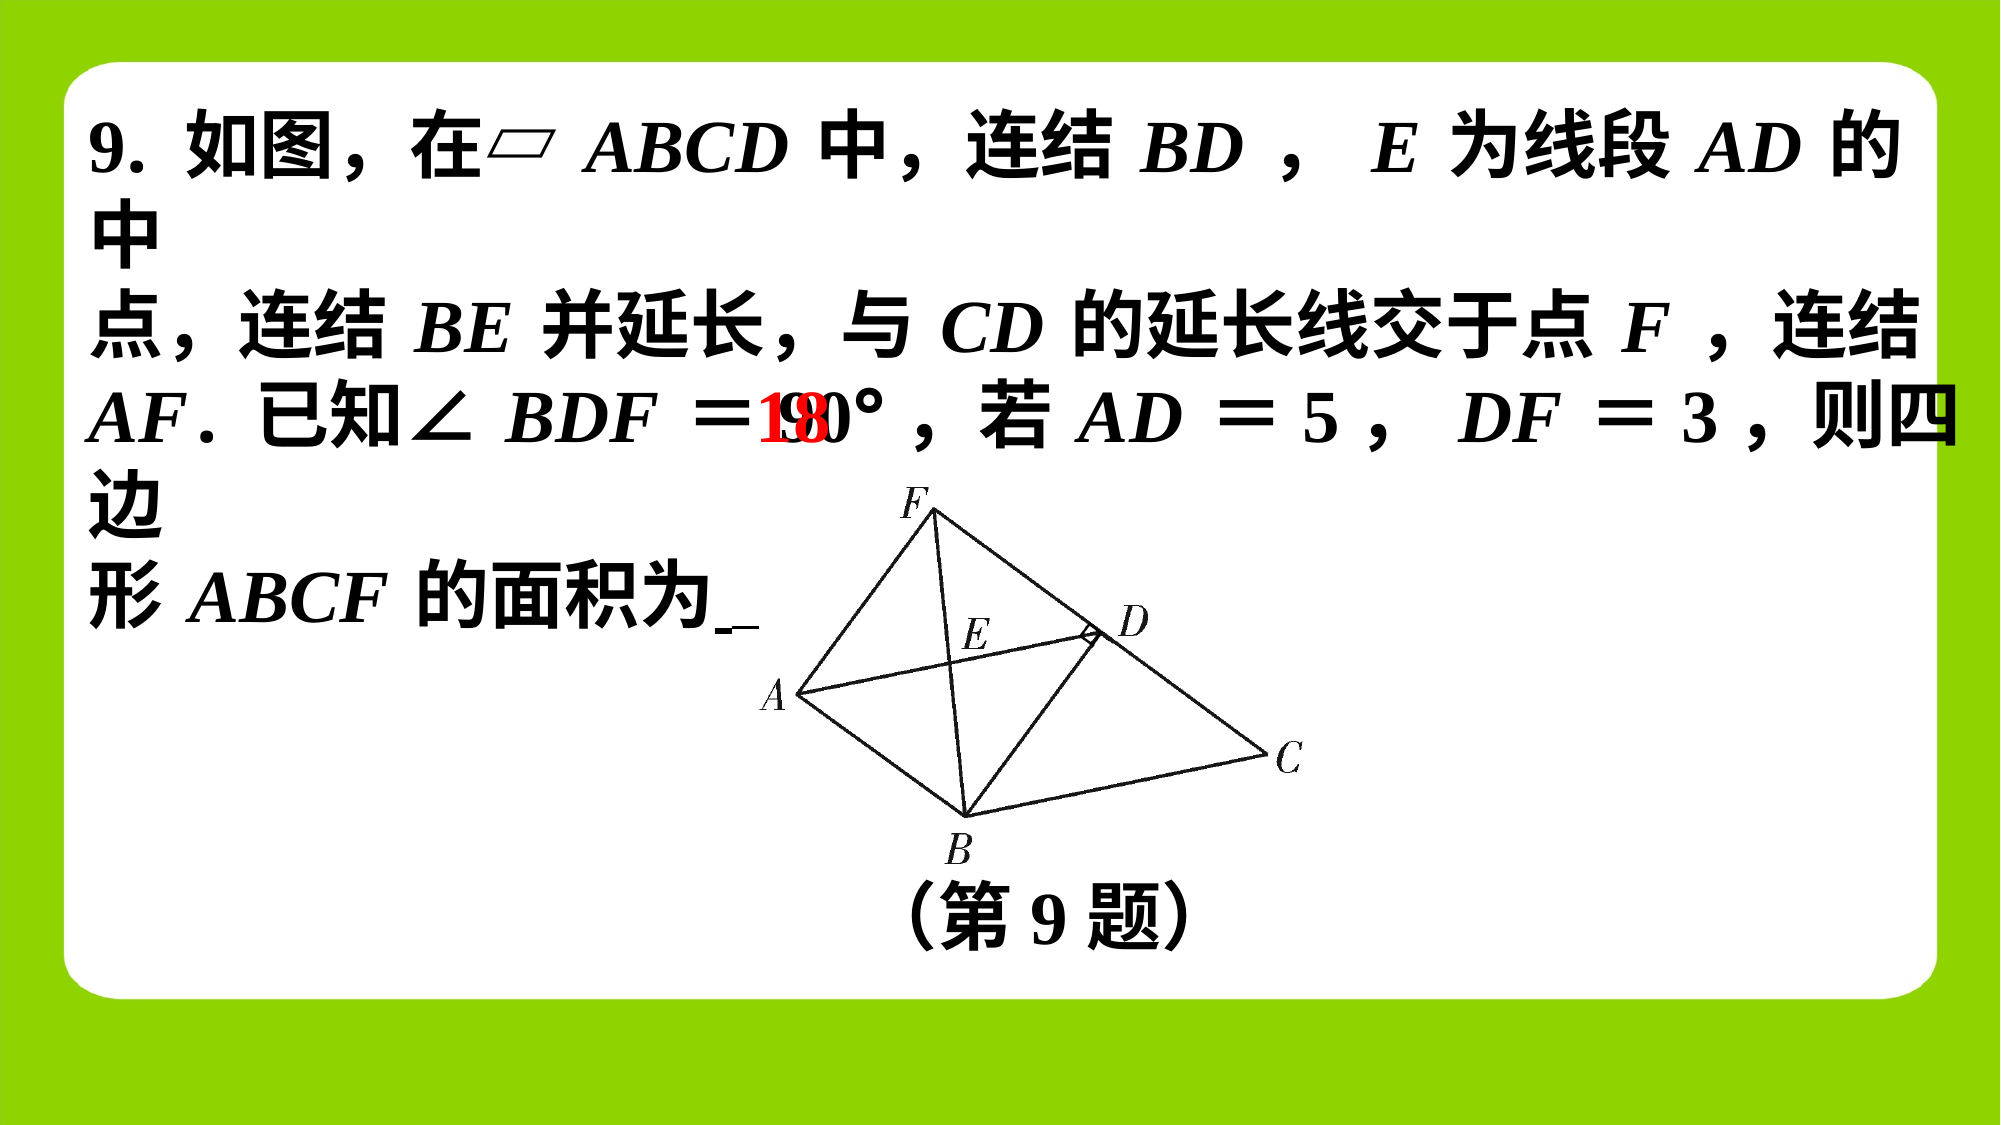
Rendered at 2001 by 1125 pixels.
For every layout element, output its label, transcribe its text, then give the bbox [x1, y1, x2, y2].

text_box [759, 486, 1303, 961]
text_box 18 [741, 359, 921, 466]
picture [0, 0, 2001, 1125]
text_box 9. 如图，在▱ABCD中，连结BD，E为线段AD的中 点，连结BE并延长，与CD的延长线交于点F，连结 AF. 已知∠BDF＝90°，若AD＝5，DF＝3，则四边 形ABCF的面积为 ⁠. [88, 97, 1974, 461]
